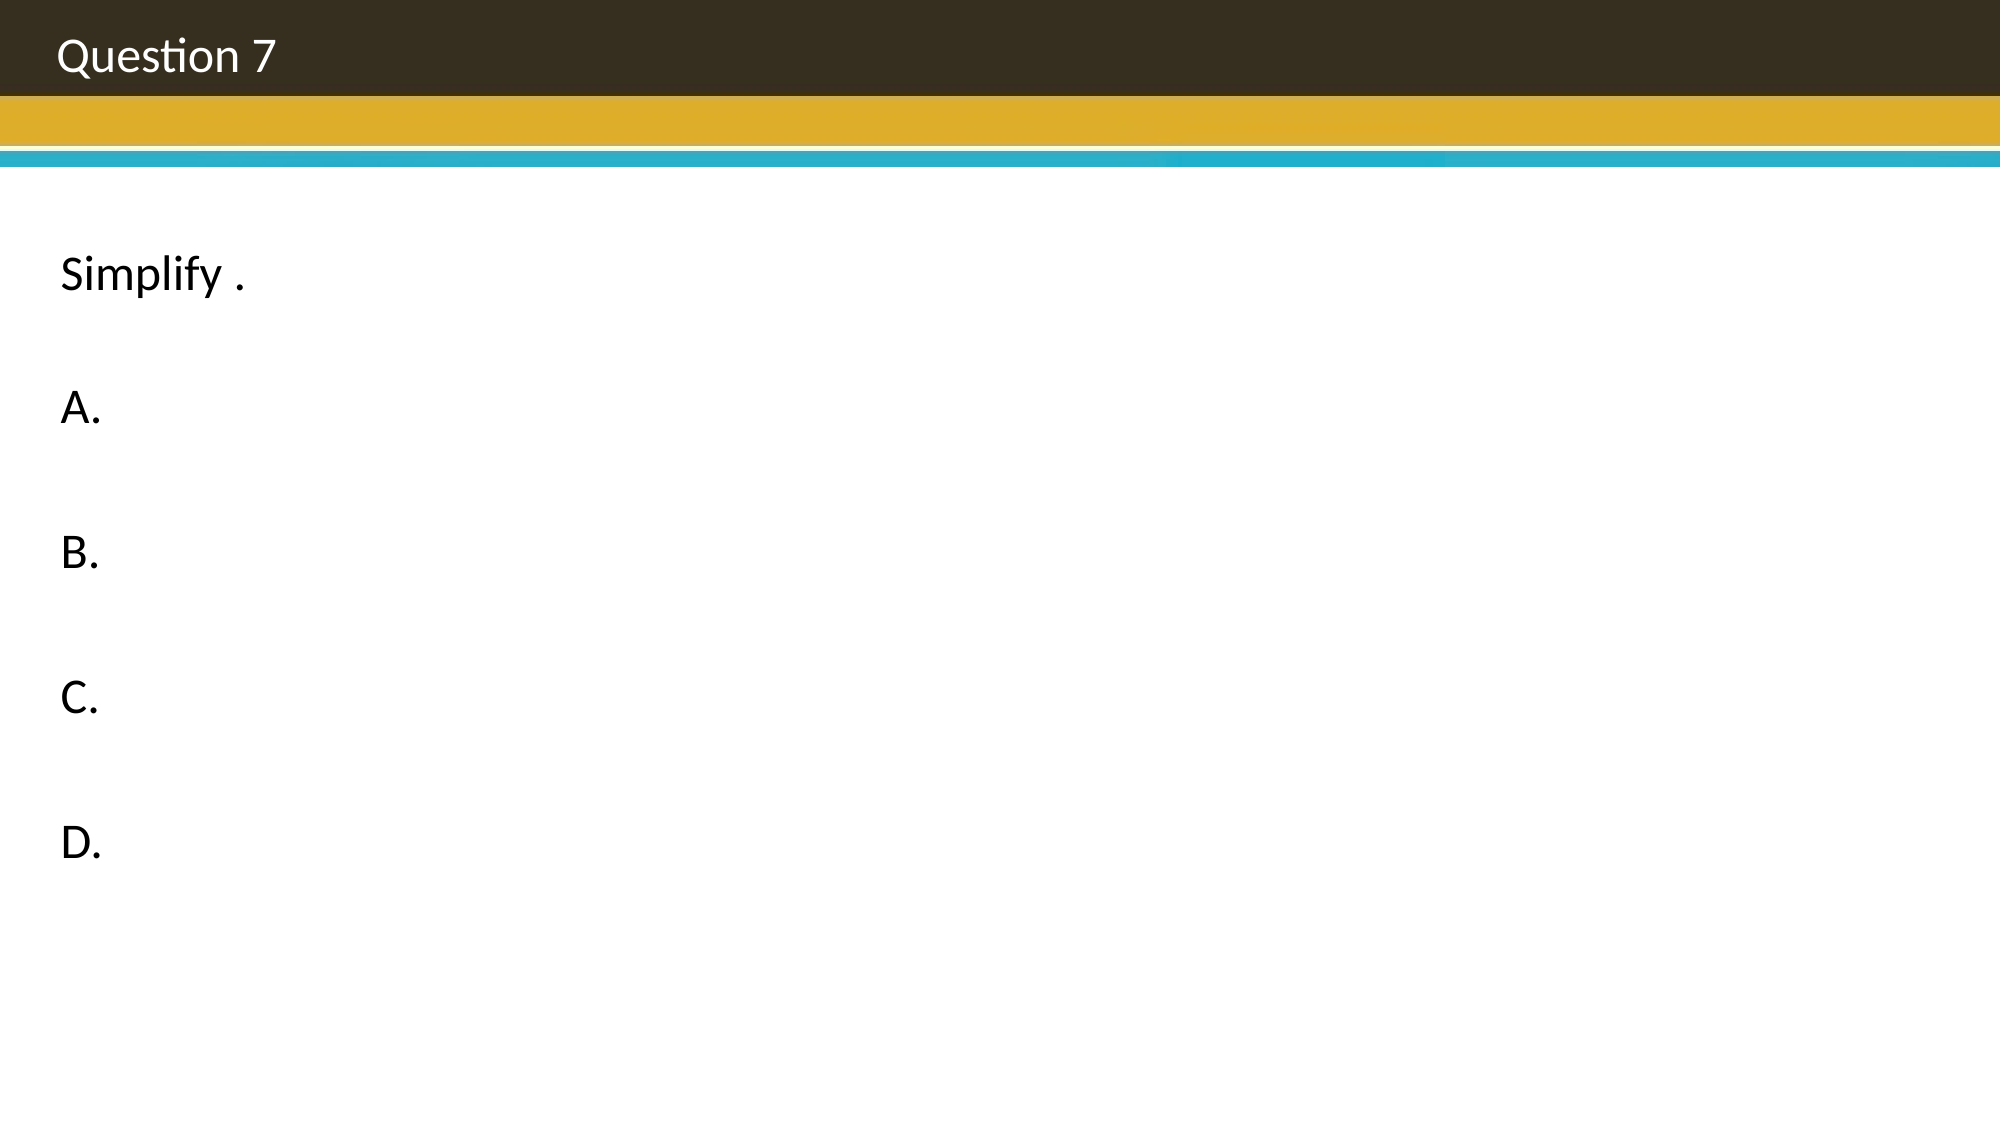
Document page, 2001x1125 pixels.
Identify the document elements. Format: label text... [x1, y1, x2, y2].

picture [0, 0, 2000, 167]
text_box Question 7 [41, 14, 293, 90]
